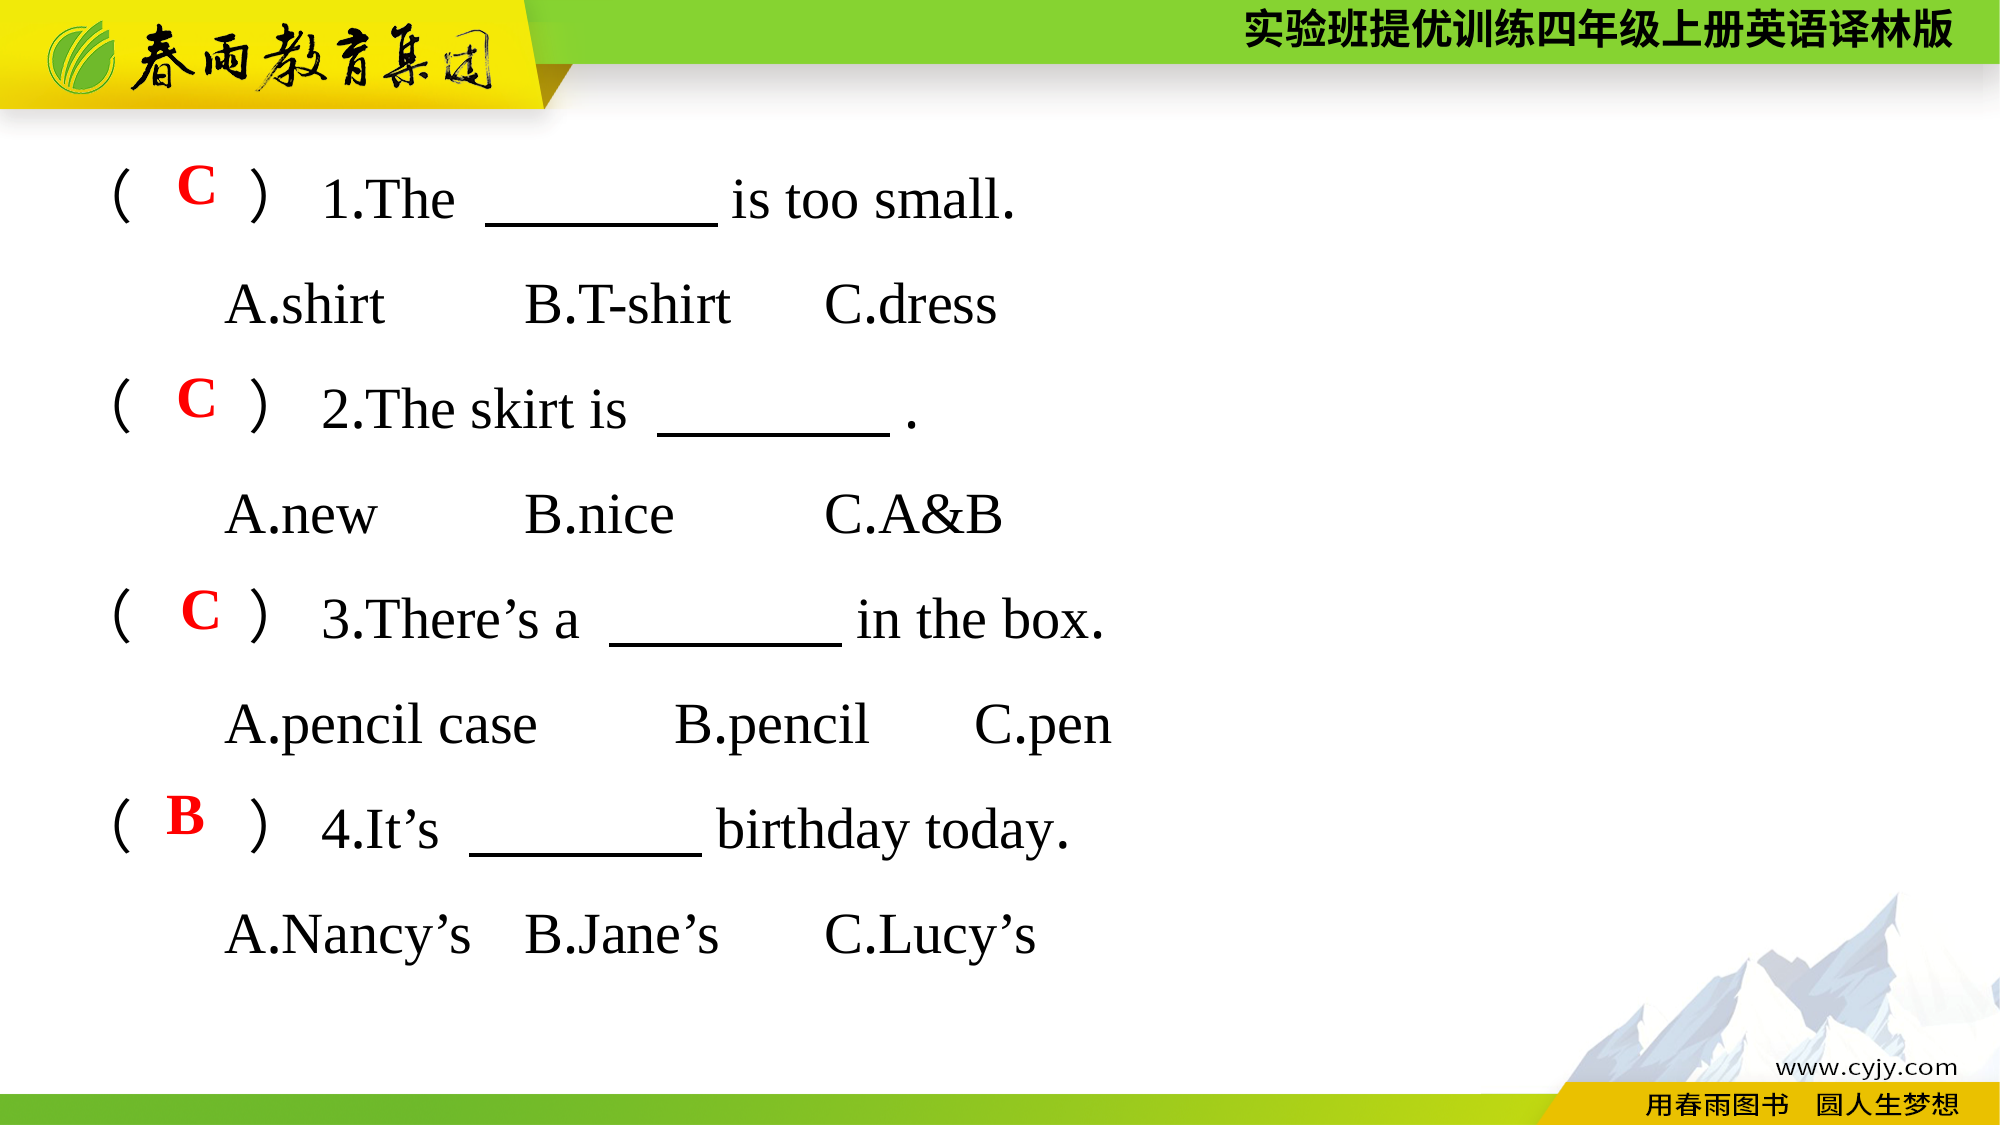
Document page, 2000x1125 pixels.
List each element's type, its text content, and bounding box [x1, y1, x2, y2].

text_box C [161, 138, 234, 224]
list （ ）1.The is too small. A.shirt B.T-shirt C.dress （ ）2.The skirt is . A.new B.nice C.A&B （ ）3.There’s a in the box. A.pencil case B.pencil C.pen （ ）4.It’s birthday today. A.Nancy’s B.Jane’s C.Lucy’s [59, 117, 1944, 968]
text_box C [161, 351, 234, 437]
picture [0, 0, 2000, 1125]
text_box B [151, 769, 220, 854]
text_box C [165, 563, 238, 649]
